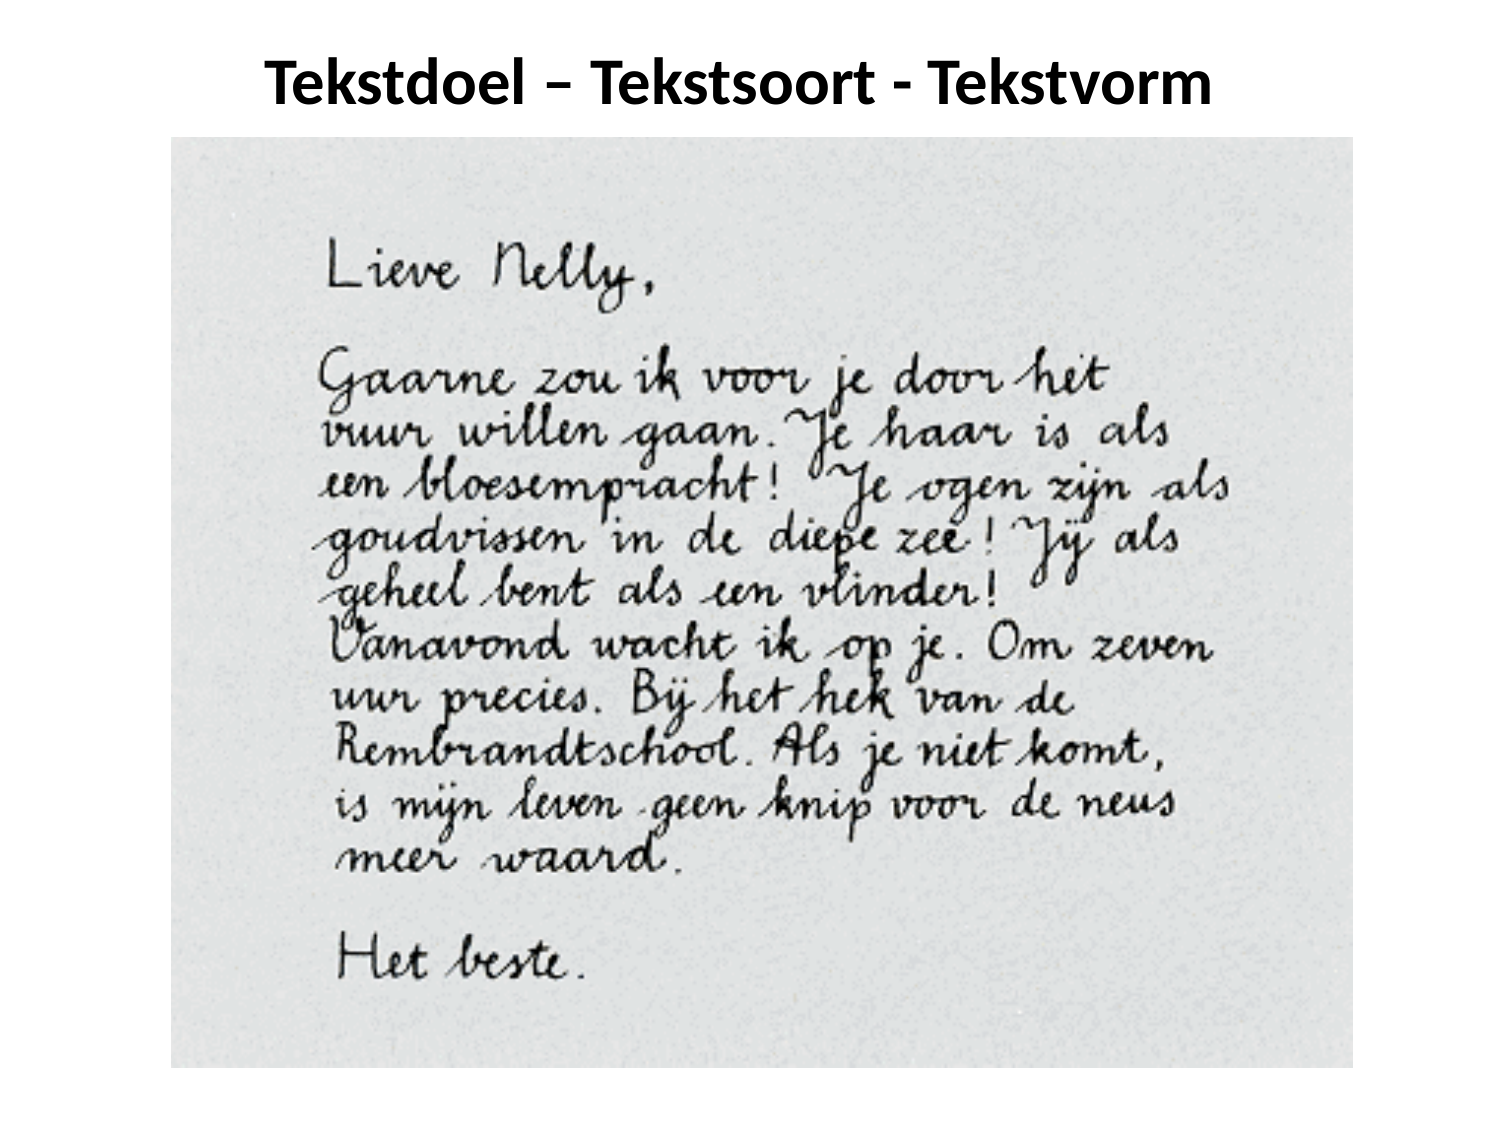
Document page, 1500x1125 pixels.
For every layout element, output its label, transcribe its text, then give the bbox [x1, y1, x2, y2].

picture [170, 136, 1353, 1068]
title Tekstdoel – Tekstsoort - Tekstvorm [64, 0, 1415, 172]
